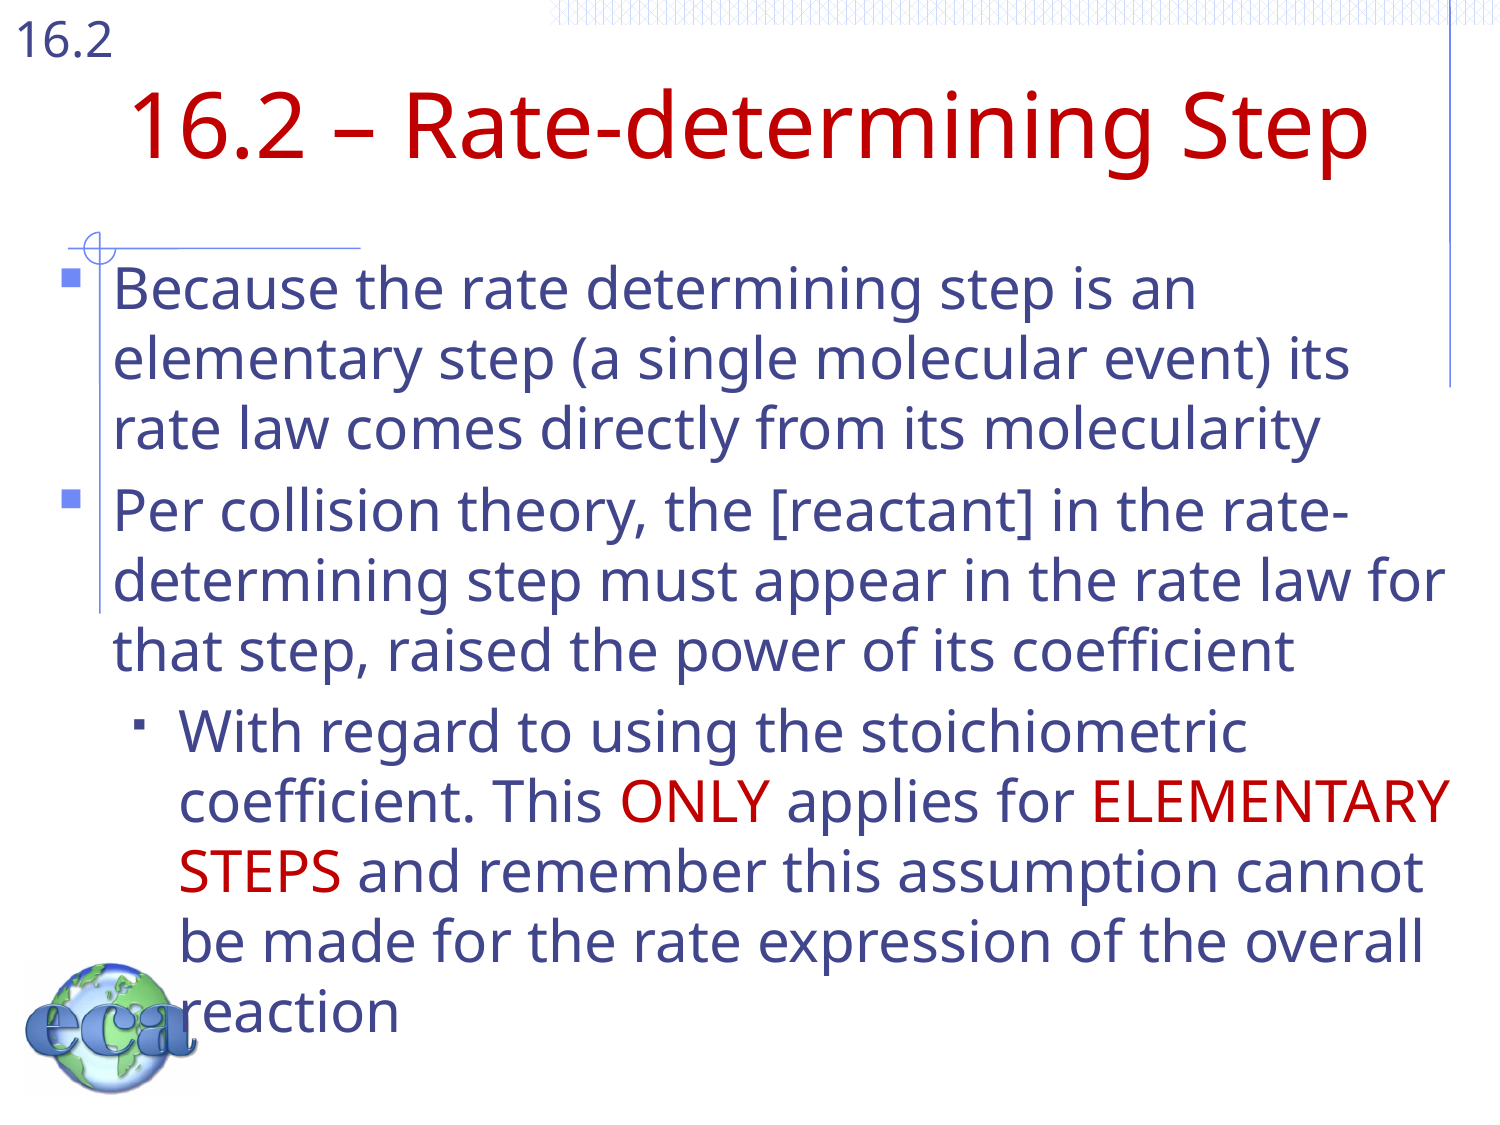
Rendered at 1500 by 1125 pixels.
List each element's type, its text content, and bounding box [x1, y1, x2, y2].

list Because the rate determining step is an elementary step (a single molecular event) its rate law comes directly from its molecularity Per collision theory, the [reactant] in the rate-determining step must appear in the rate law for that step, raised the power of its coefficient With regard to using the stoichiometric coefficient. This ONLY applies for ELEMENTARY STEPS and remember this assumption cannot be made for the rate expression of the overall reaction [41, 243, 1471, 965]
title 16.2 – Rate-determining Step [17, 49, 1483, 185]
picture [23, 960, 200, 1096]
